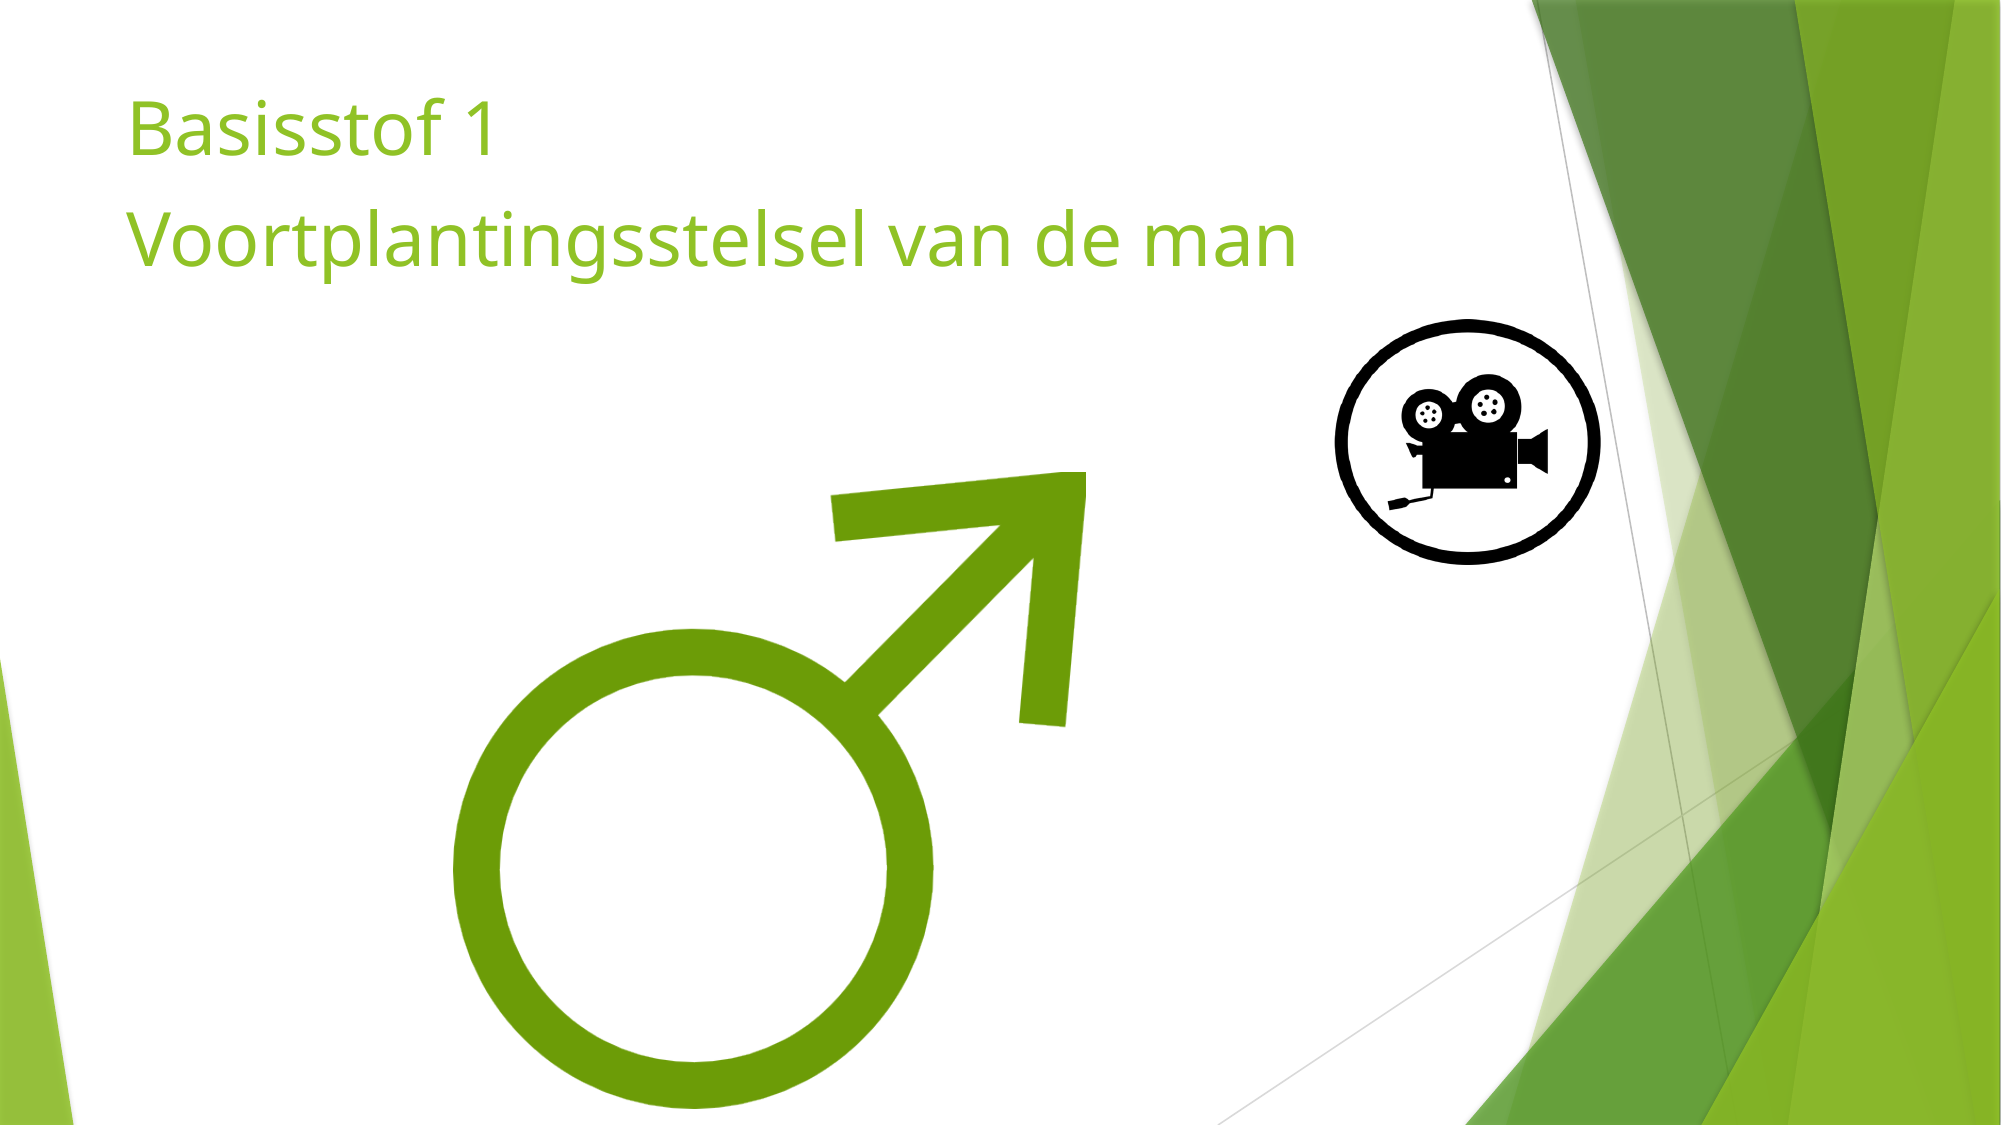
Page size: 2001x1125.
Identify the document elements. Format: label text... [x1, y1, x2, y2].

picture [1334, 319, 1601, 566]
picture [452, 471, 1087, 1110]
title Basisstof 1 [111, 72, 1522, 183]
text_box Voortplantingsstelsel van de man [111, 183, 1522, 295]
